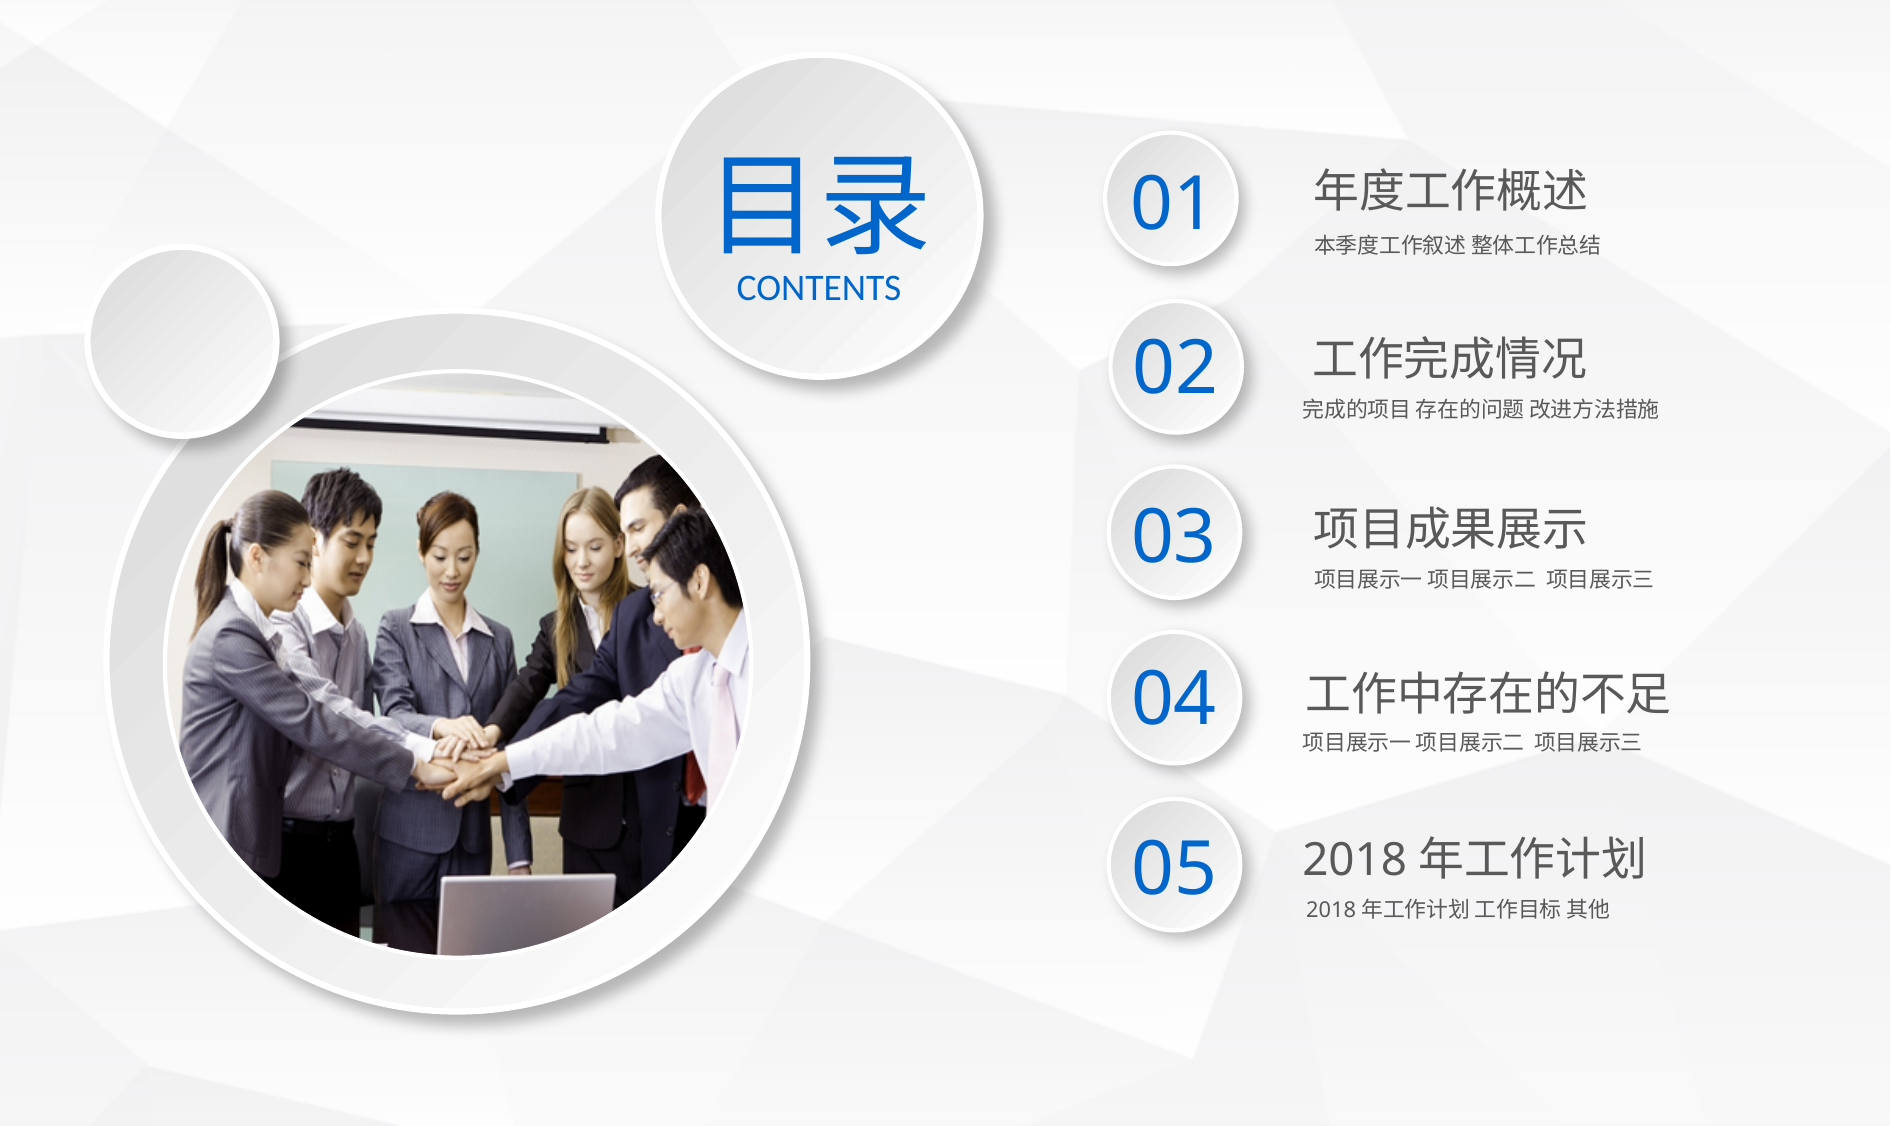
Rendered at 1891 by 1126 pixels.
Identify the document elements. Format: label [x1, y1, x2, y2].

text_box [698, 325, 941, 379]
text_box [1108, 466, 1241, 599]
text_box [685, 52, 954, 123]
text_box [971, 155, 983, 276]
text_box [1192, 491, 1710, 600]
text_box [672, 125, 967, 317]
text_box [104, 308, 810, 1014]
text_box [1104, 132, 1237, 265]
text_box [656, 157, 667, 274]
text_box [1216, 822, 1733, 931]
text_box [85, 244, 279, 438]
text_box [1251, 154, 1651, 266]
text_box [1110, 300, 1243, 433]
picture [0, 0, 1891, 1126]
text_box [1108, 798, 1241, 931]
text_box [1252, 656, 1725, 764]
text_box [1108, 631, 1241, 764]
text_box [1228, 322, 1687, 431]
text_box [162, 369, 754, 960]
